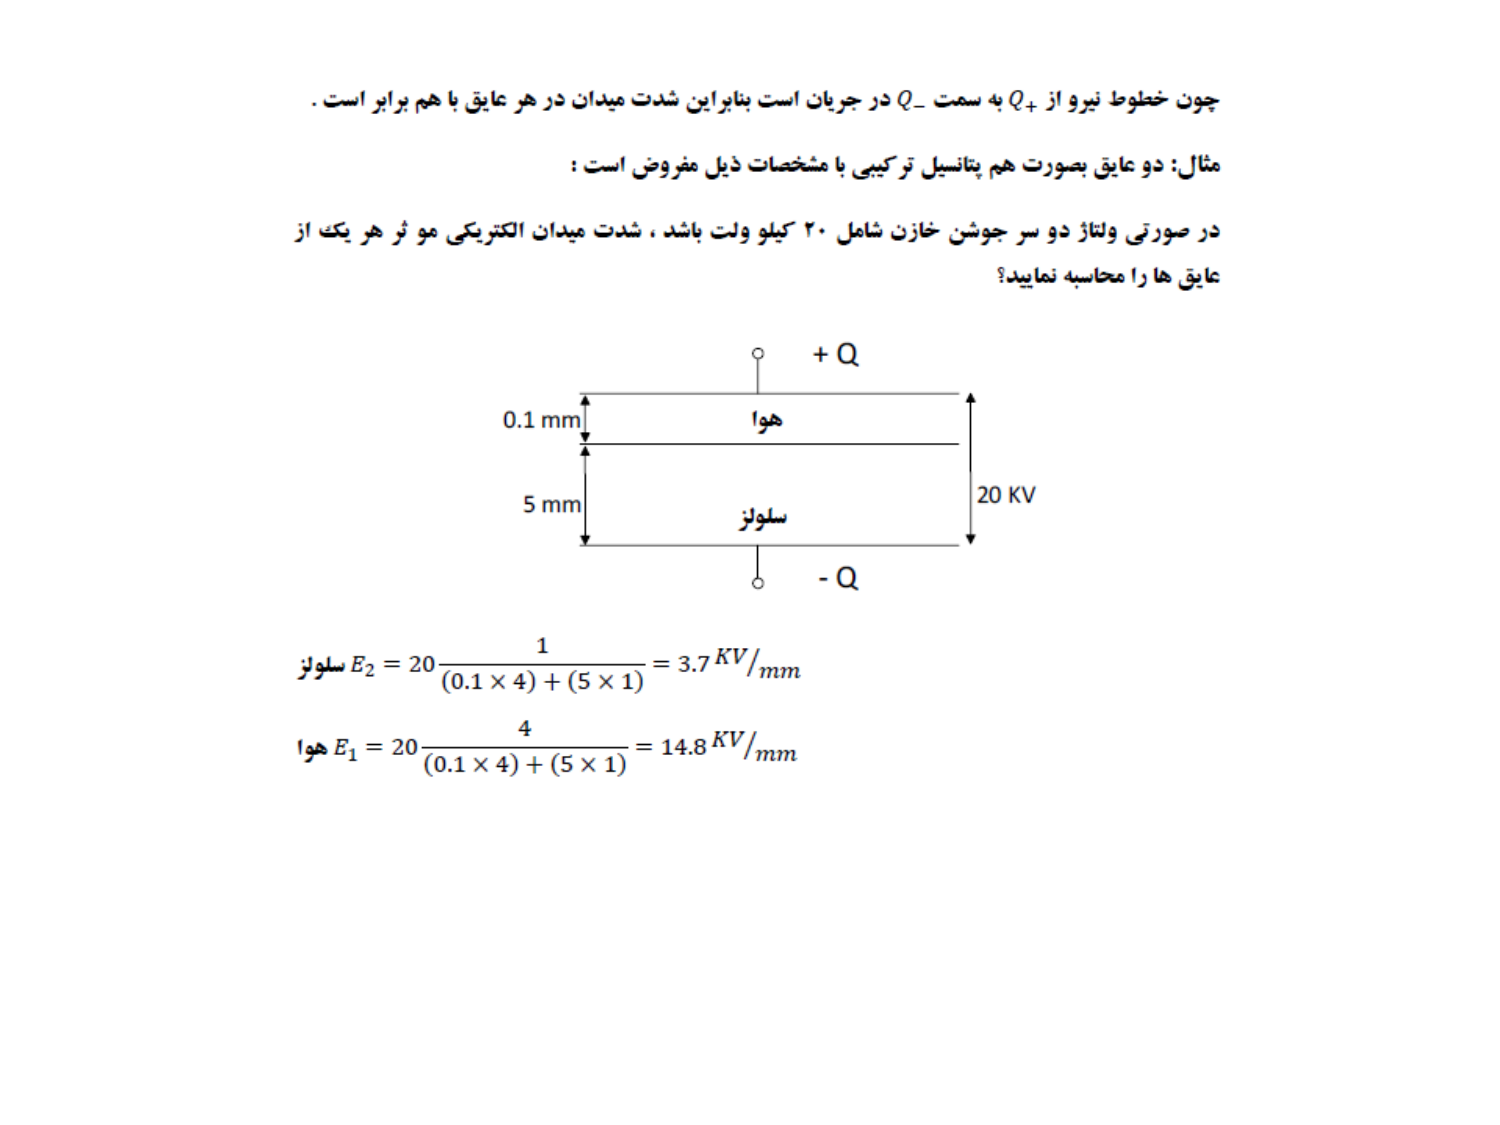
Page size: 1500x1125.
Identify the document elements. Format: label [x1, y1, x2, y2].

picture [267, 77, 1233, 816]
